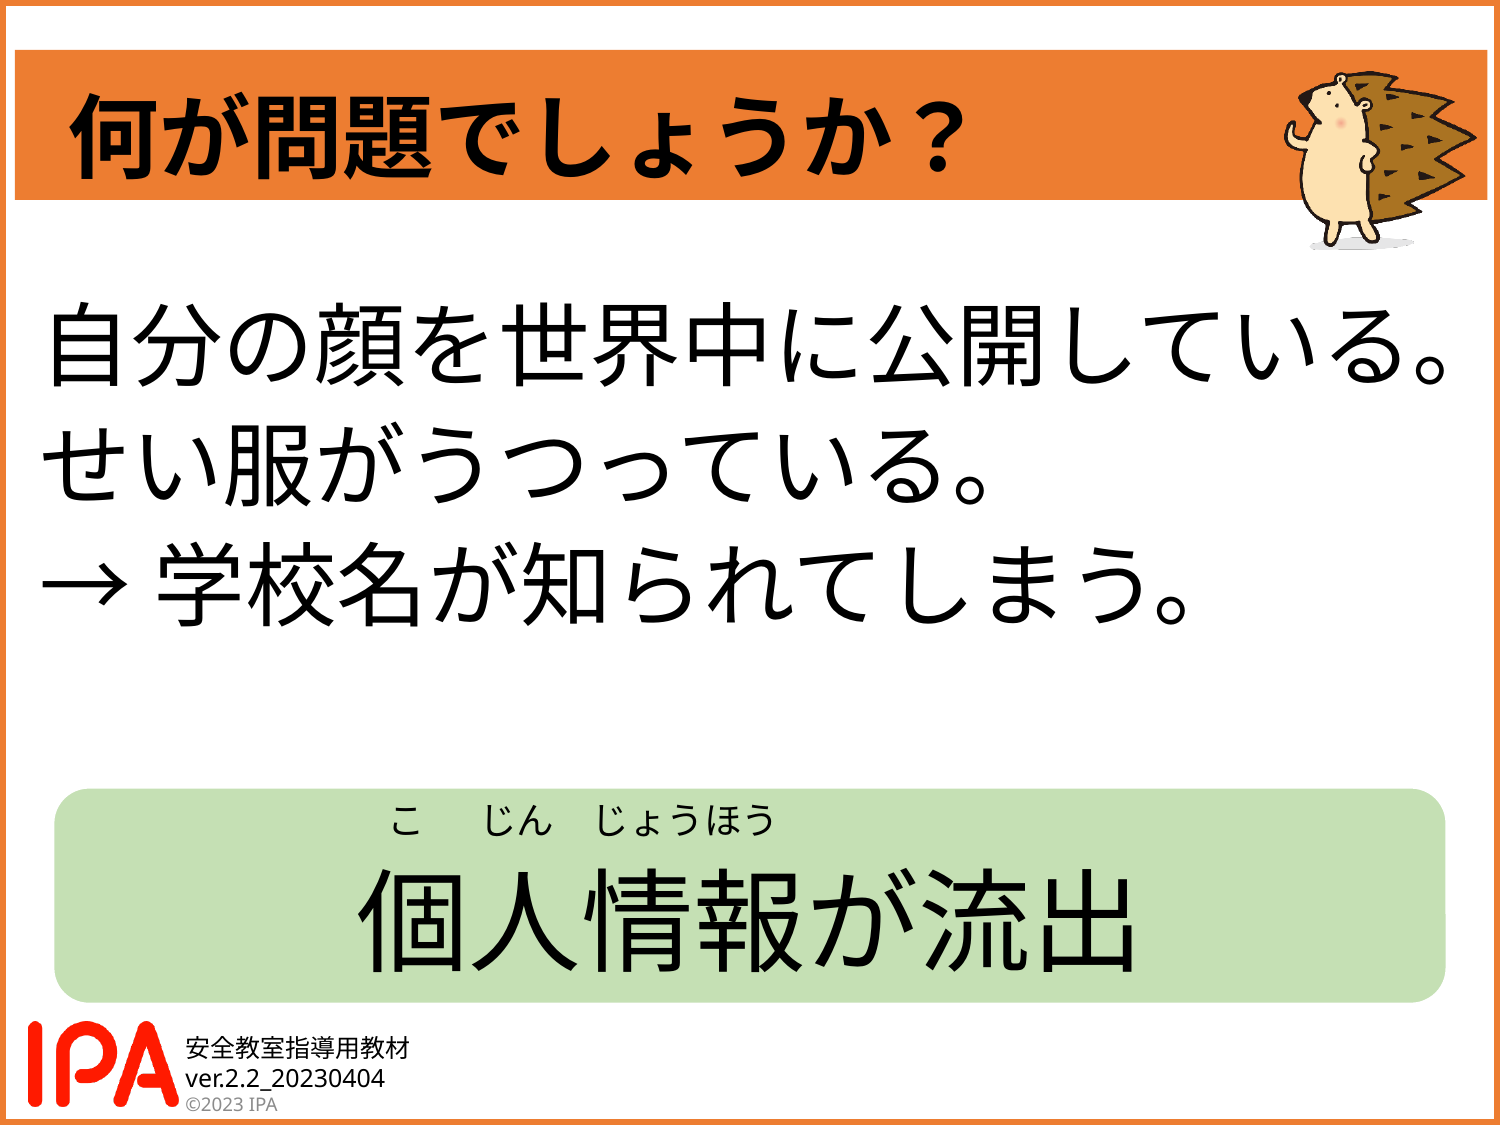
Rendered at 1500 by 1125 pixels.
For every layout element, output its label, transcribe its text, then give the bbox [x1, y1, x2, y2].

picture [1284, 222, 1477, 250]
title 何が問題でしょうか？ [52, 61, 1500, 222]
picture [28, 1021, 179, 1107]
text_box こ じん じょうほう [372, 789, 970, 850]
text_box 個人情報が流出 [51, 785, 1449, 1006]
list 自分の顔を世界中に公開している。 せい服がうつっている。 →学校名が知られてしまう。 [24, 293, 1500, 1007]
